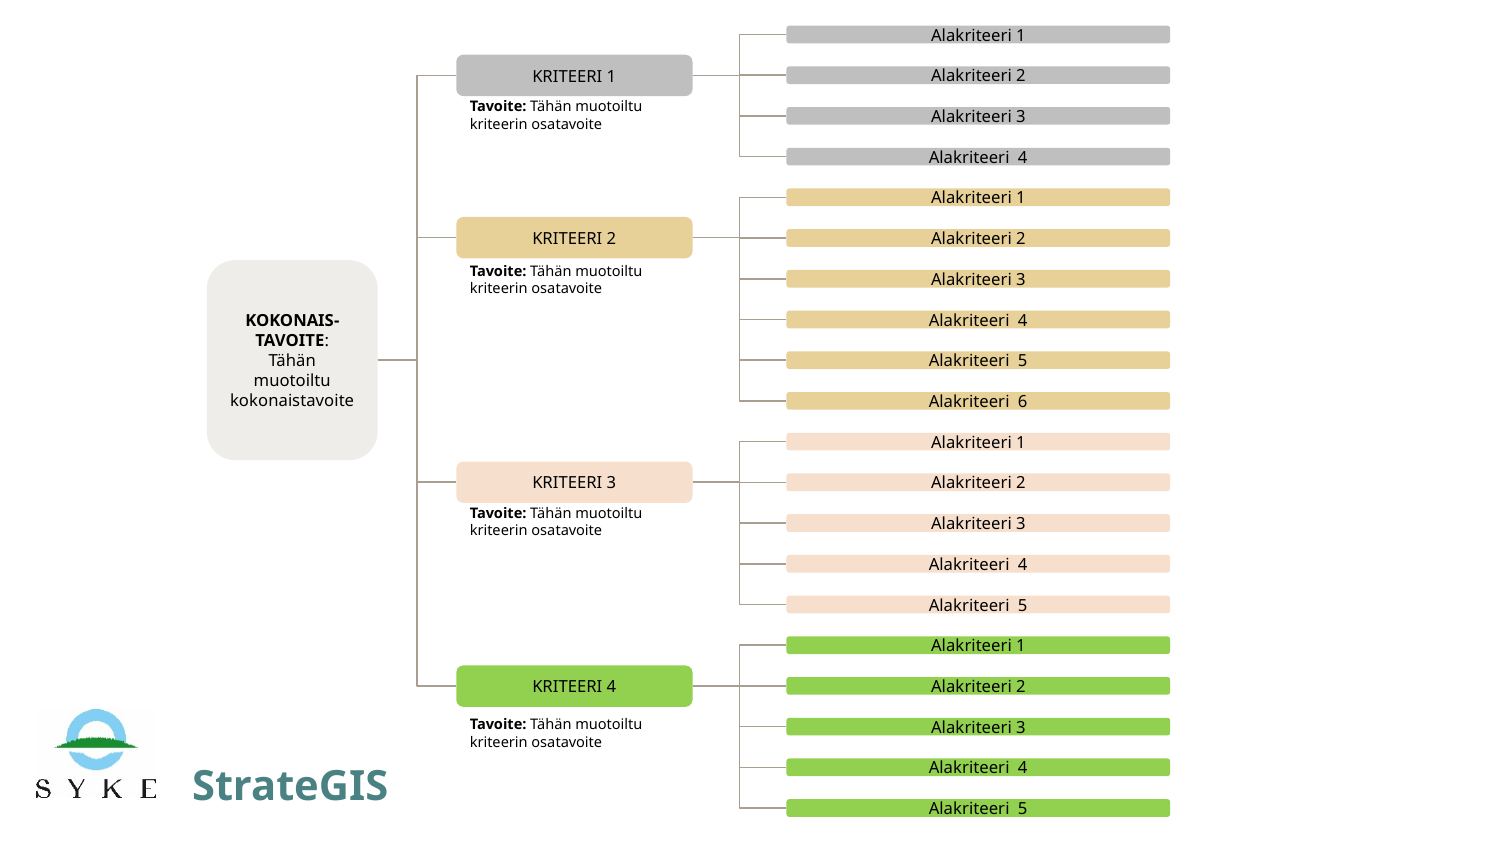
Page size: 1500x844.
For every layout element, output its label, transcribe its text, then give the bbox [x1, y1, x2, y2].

text_box Alakriteeri 3 [793, 715, 1173, 738]
text_box Tavoite: Tähän muotoiltu kriteerin osatavoite [461, 254, 686, 304]
text_box Alakriteeri 3 [792, 104, 1173, 127]
text_box Tavoite: Tähän muotoiltu kriteerin osatavoite [456, 708, 686, 758]
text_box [692, 237, 787, 402]
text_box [377, 75, 457, 237]
text_box Alakriteeri 4 [792, 756, 1173, 779]
text_box Alakriteeri 6 [784, 389, 1173, 412]
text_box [692, 34, 787, 72]
text_box StrateGIS [177, 751, 404, 817]
text_box KRITEERI 2 [461, 214, 687, 254]
text_box Alakriteeri 2 [792, 674, 1173, 697]
text_box Alakriteeri 1 [784, 186, 1173, 209]
text_box Alakriteeri 5 [785, 797, 1173, 820]
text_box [377, 359, 457, 687]
text_box KRITEERI 4 [454, 663, 687, 708]
text_box Tavoite: Tähän muotoiltu kriteerin osatavoite [461, 497, 686, 546]
text_box Tavoite: Tähän muotoiltu kriteerin osatavoite [461, 90, 687, 139]
text_box KRITEERI 3 [461, 459, 687, 497]
text_box Alakriteeri 4 [785, 145, 1173, 168]
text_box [692, 441, 787, 479]
text_box Alakriteeri 5 [792, 349, 1173, 372]
text_box Alakriteeri 1 [784, 634, 1173, 657]
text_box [377, 237, 457, 358]
text_box KOKONAIS-TAVOITE: Tähän muotoiltu kokonaistavoite [204, 258, 371, 463]
text_box Alakriteeri 3 [794, 267, 1173, 290]
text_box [692, 685, 787, 809]
text_box Alakriteeri 5 [784, 593, 1173, 616]
picture [36, 709, 156, 798]
text_box Alakriteeri 2 [792, 64, 1173, 87]
text_box Alakriteeri 2 [792, 227, 1173, 250]
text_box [692, 482, 787, 605]
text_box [692, 75, 787, 157]
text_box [692, 197, 787, 235]
text_box Alakriteeri 3 [793, 512, 1173, 535]
text_box KRITEERI 1 [454, 52, 687, 90]
text_box Alakriteeri 1 [784, 430, 1173, 453]
text_box Alakriteeri 1 [784, 23, 1173, 46]
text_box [692, 644, 787, 683]
text_box Alakriteeri 2 [792, 471, 1173, 494]
text_box Alakriteeri 4 [792, 552, 1173, 575]
text_box Alakriteeri 4 [793, 308, 1173, 331]
